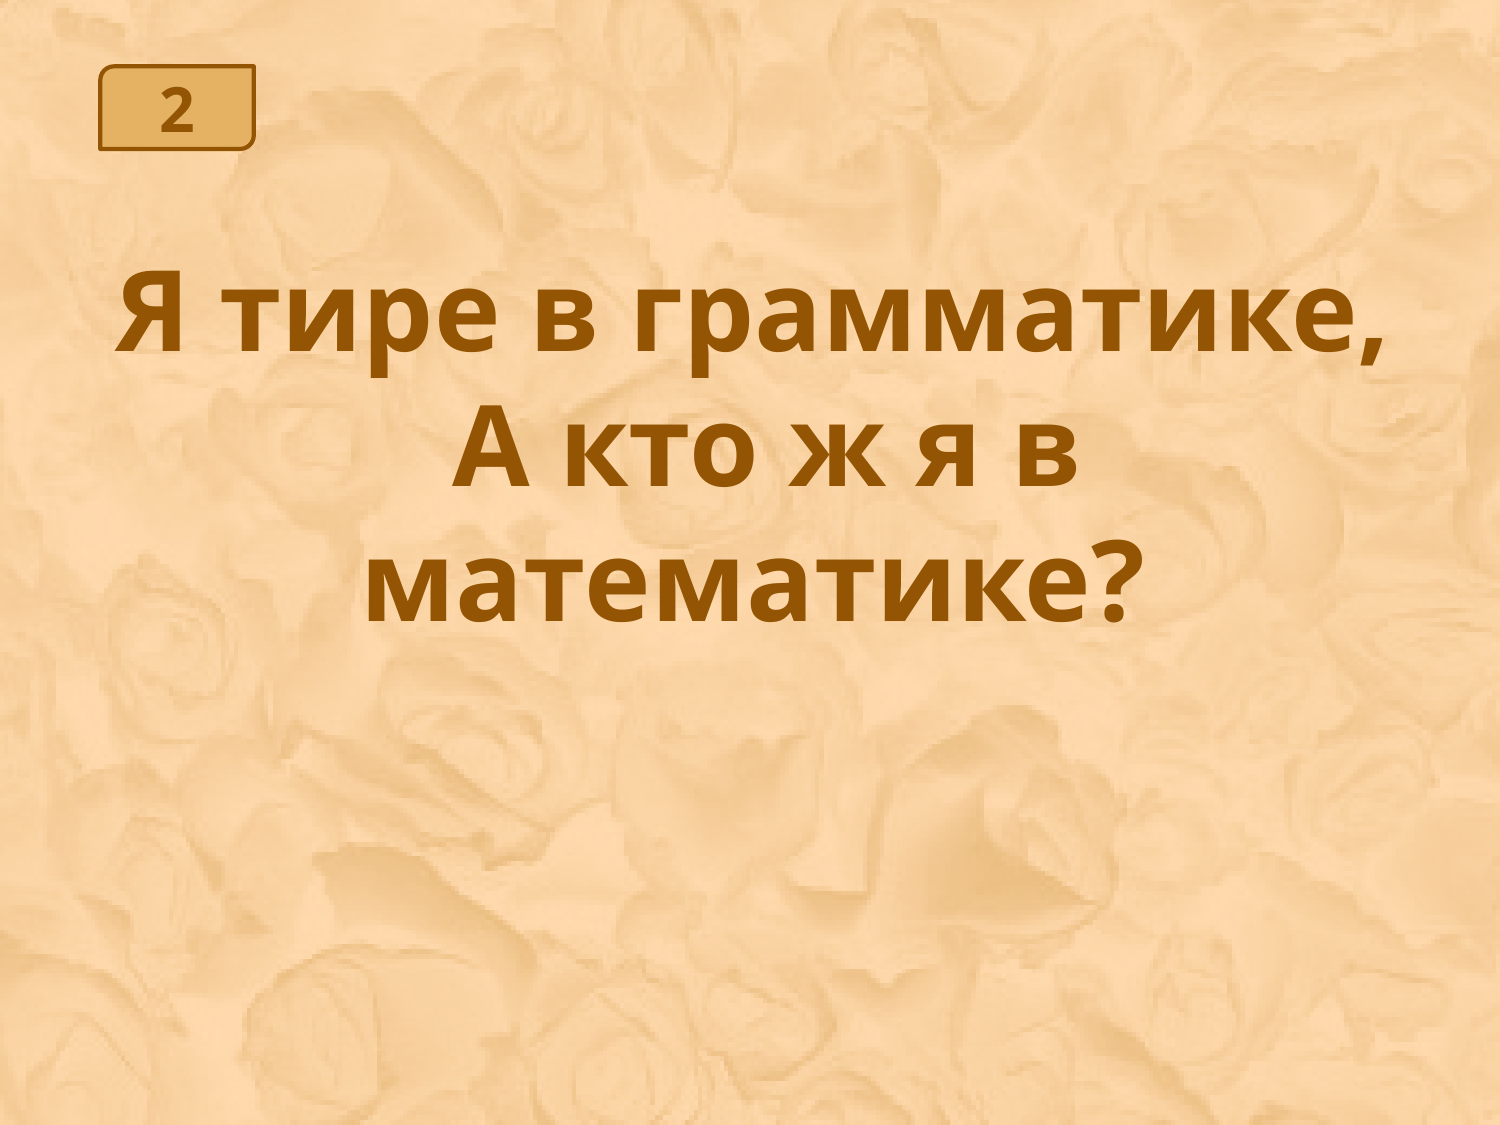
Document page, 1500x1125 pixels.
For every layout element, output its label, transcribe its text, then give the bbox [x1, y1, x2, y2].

text_box 2 [98, 64, 256, 152]
text_box Я тире в грамматике, А кто ж я в математике? [100, 231, 1436, 652]
